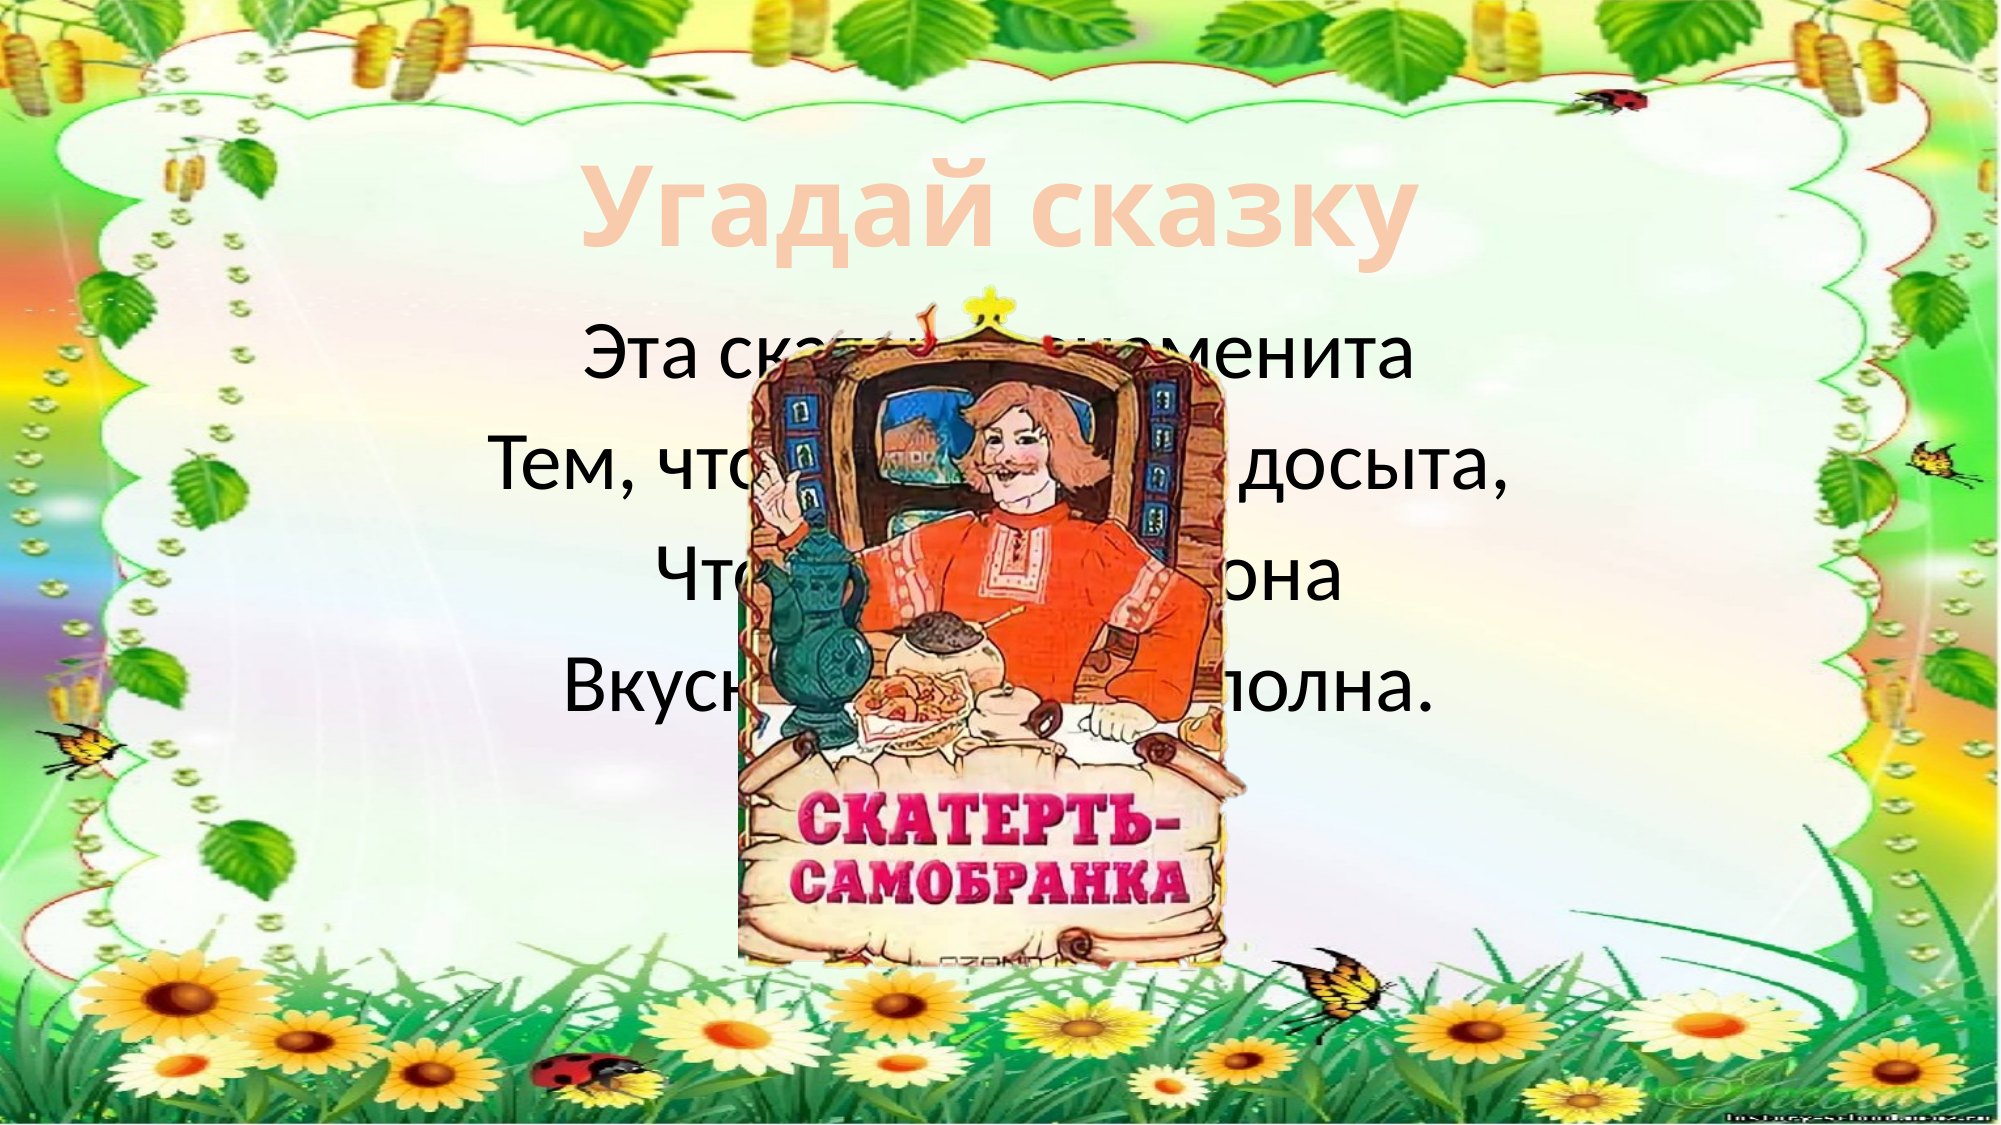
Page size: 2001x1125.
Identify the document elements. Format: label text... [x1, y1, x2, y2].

title Угадай сказку [137, 141, 1863, 278]
picture [0, 0, 2001, 1125]
list Эта скатерть знаменита Тем, что кормит всех досыта, Что сама собой она Вкусных кушаний полна. [137, 299, 1863, 1014]
